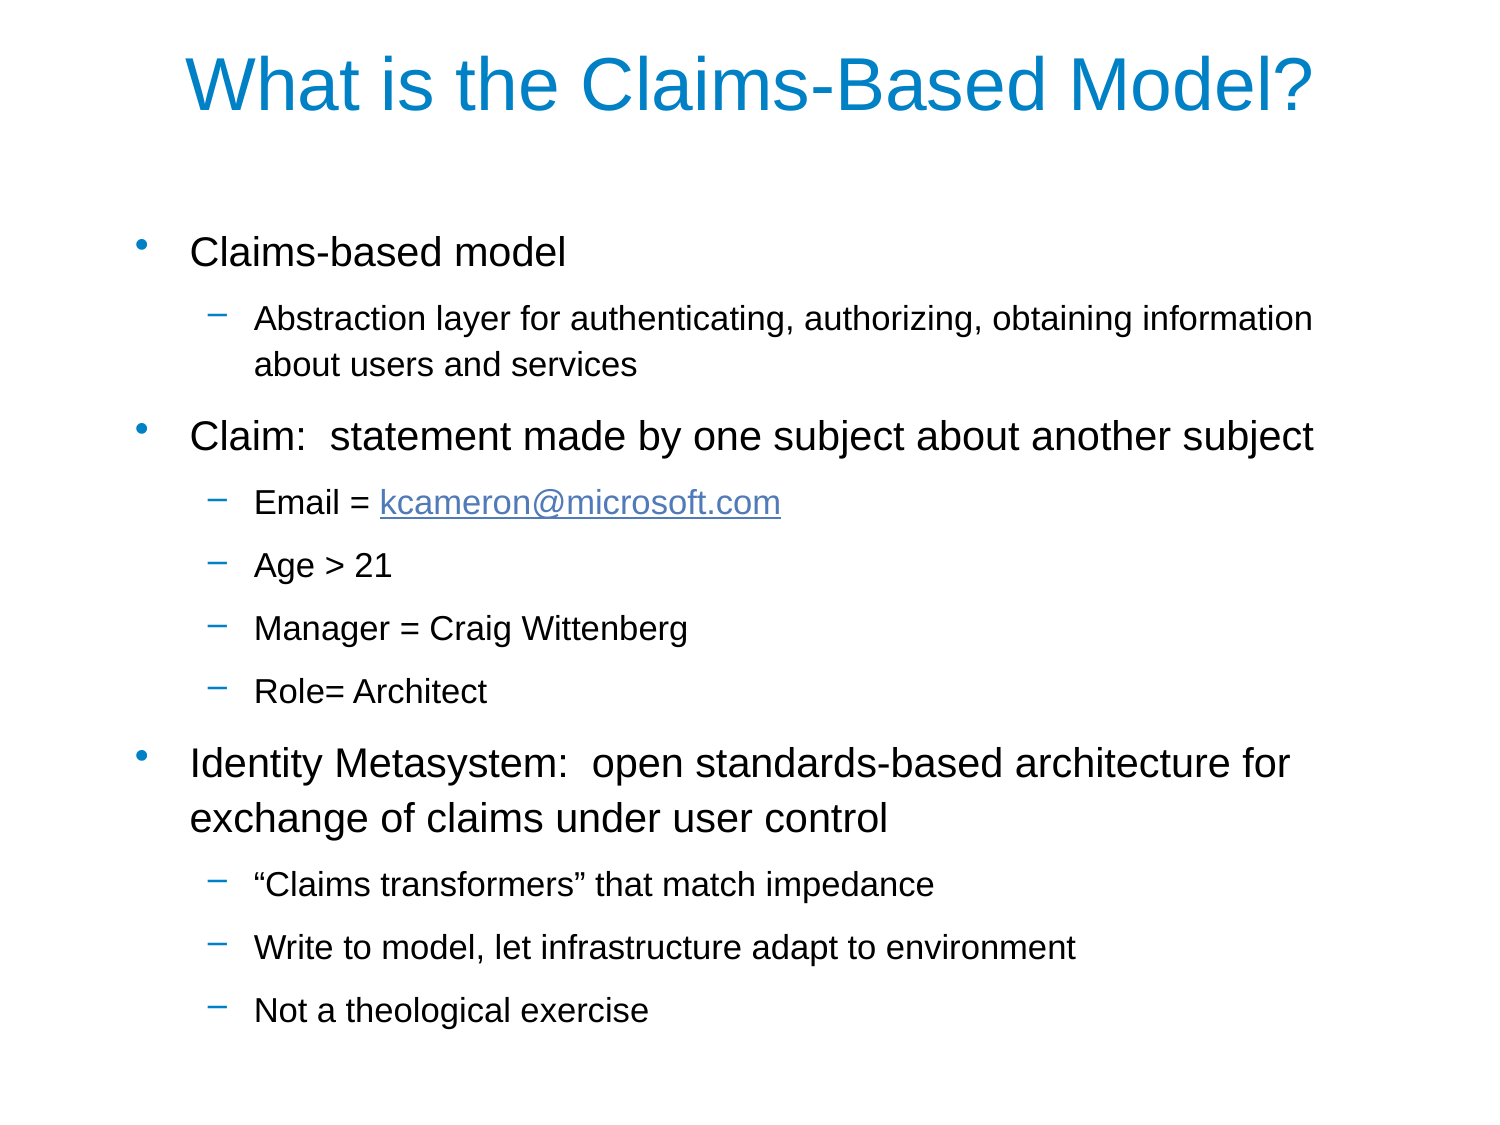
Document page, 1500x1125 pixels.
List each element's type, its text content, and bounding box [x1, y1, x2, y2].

title What is the Claims-Based Model? [63, 52, 1438, 126]
list Claims-based model Abstraction layer for authenticating, authorizing, obtaining information about users and services Claim: statement made by one subject about another subject Email = kcameron@microsoft.com Age > 21 Manager = Craig Wittenberg Role= Architect Identity Metasystem: open standards-based architecture for exchange of claims under user control “Claims transformers” that match impedance Write to model, let infrastructure adapt to environment Not a theological exercise [119, 212, 1379, 1038]
